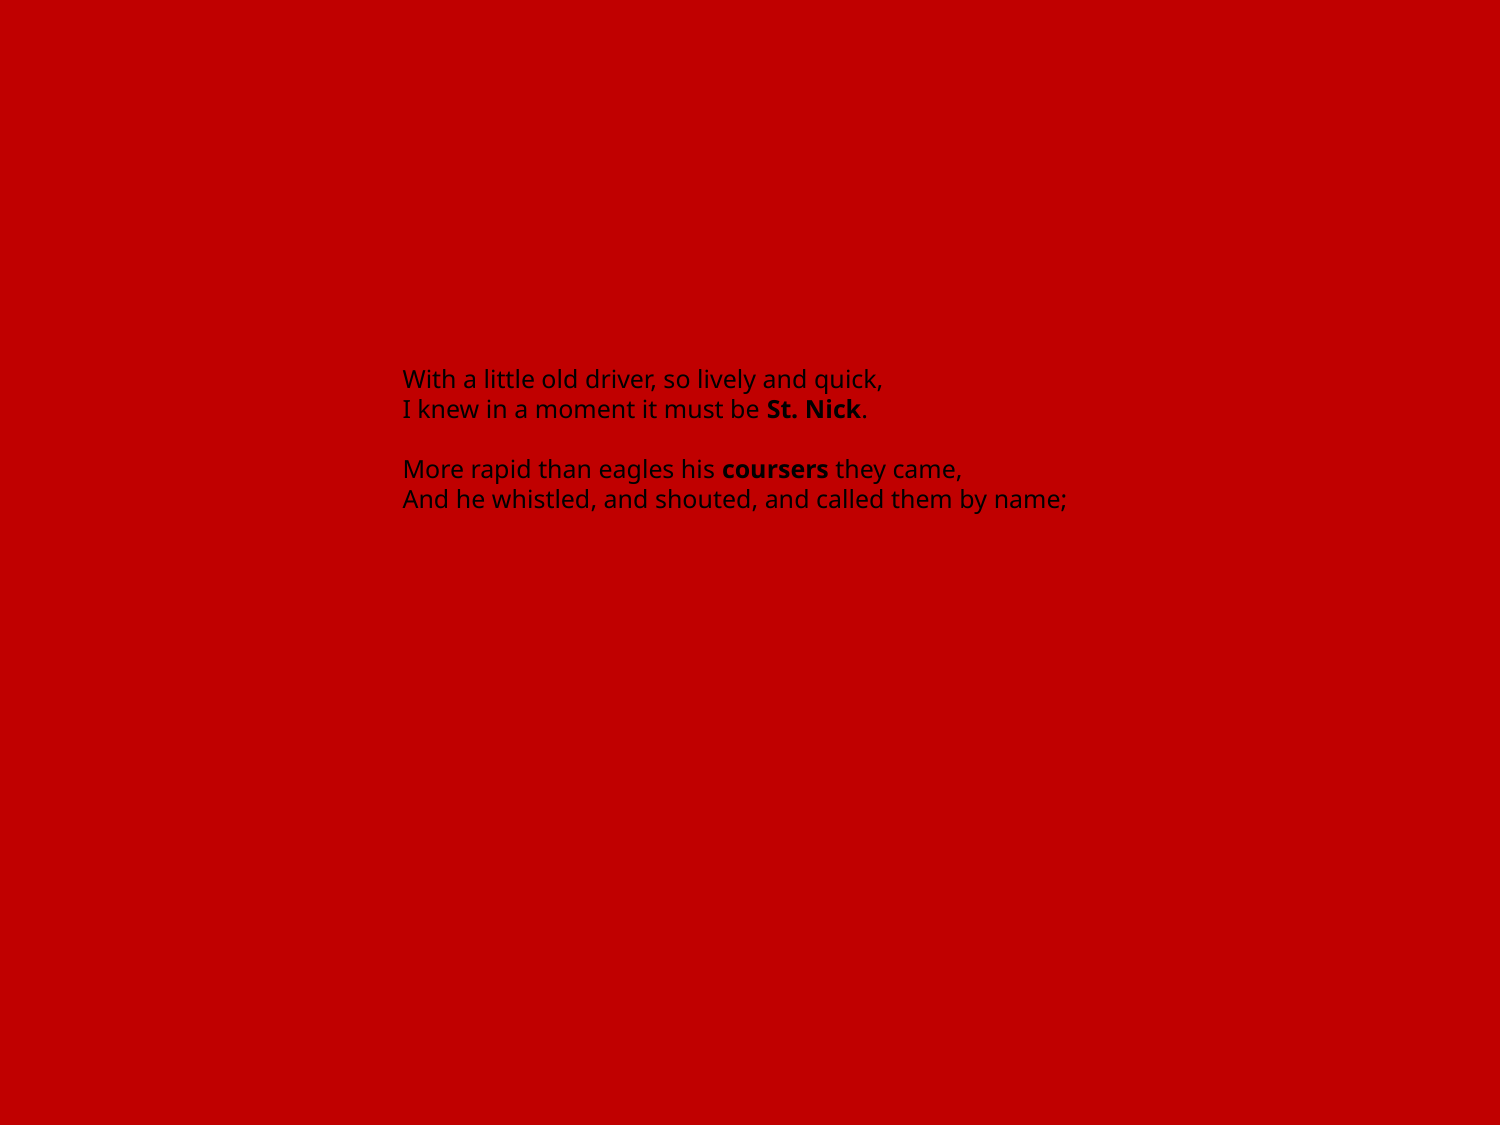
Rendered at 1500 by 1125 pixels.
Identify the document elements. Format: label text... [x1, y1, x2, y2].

text_box With a little old driver, so lively and quick, I knew in a moment it must be St. Nick. More rapid than eagles his coursers they came, And he whistled, and shouted, and called them by name; [387, 356, 1250, 611]
